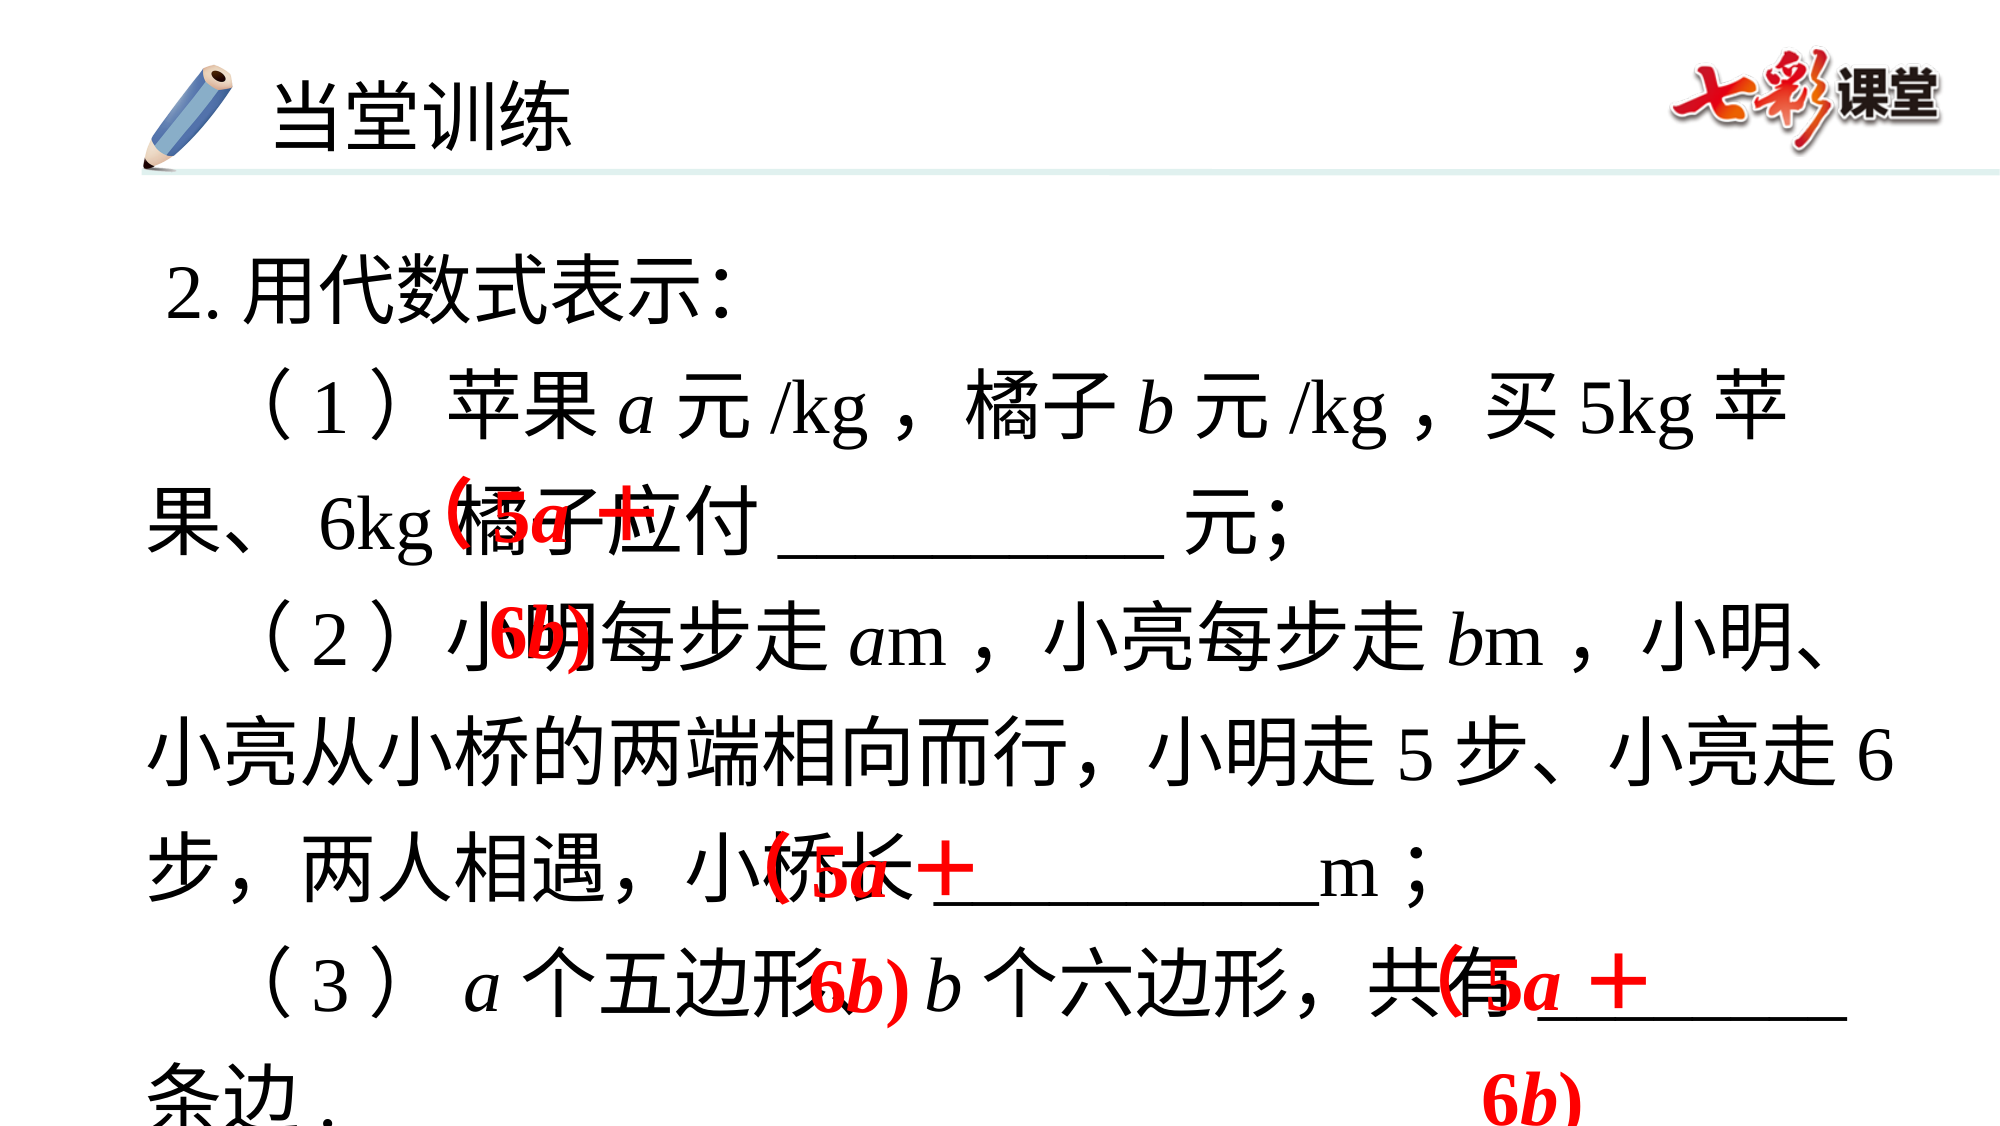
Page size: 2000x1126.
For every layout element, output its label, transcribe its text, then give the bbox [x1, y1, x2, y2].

picture [133, 42, 242, 195]
picture [1666, 42, 1948, 157]
text_box （5a＋6b) [326, 432, 755, 546]
text_box 2.用代数式表示： （1）苹果a元/kg，橘子b元/kg，买5kg苹果、6kg橘子应付__________元； （2）小明每步走am，小亮每步走bm，小明、小亮从小桥的两端相向而行，小明走5步、小亮走6步，两人相遇，小桥长__________m； （3）a个五边形、b个六边形，共有________条边. [125, 208, 1962, 927]
text_box （5a＋6b) [1318, 900, 1747, 1014]
text_box （5a＋6b) [645, 787, 1074, 901]
